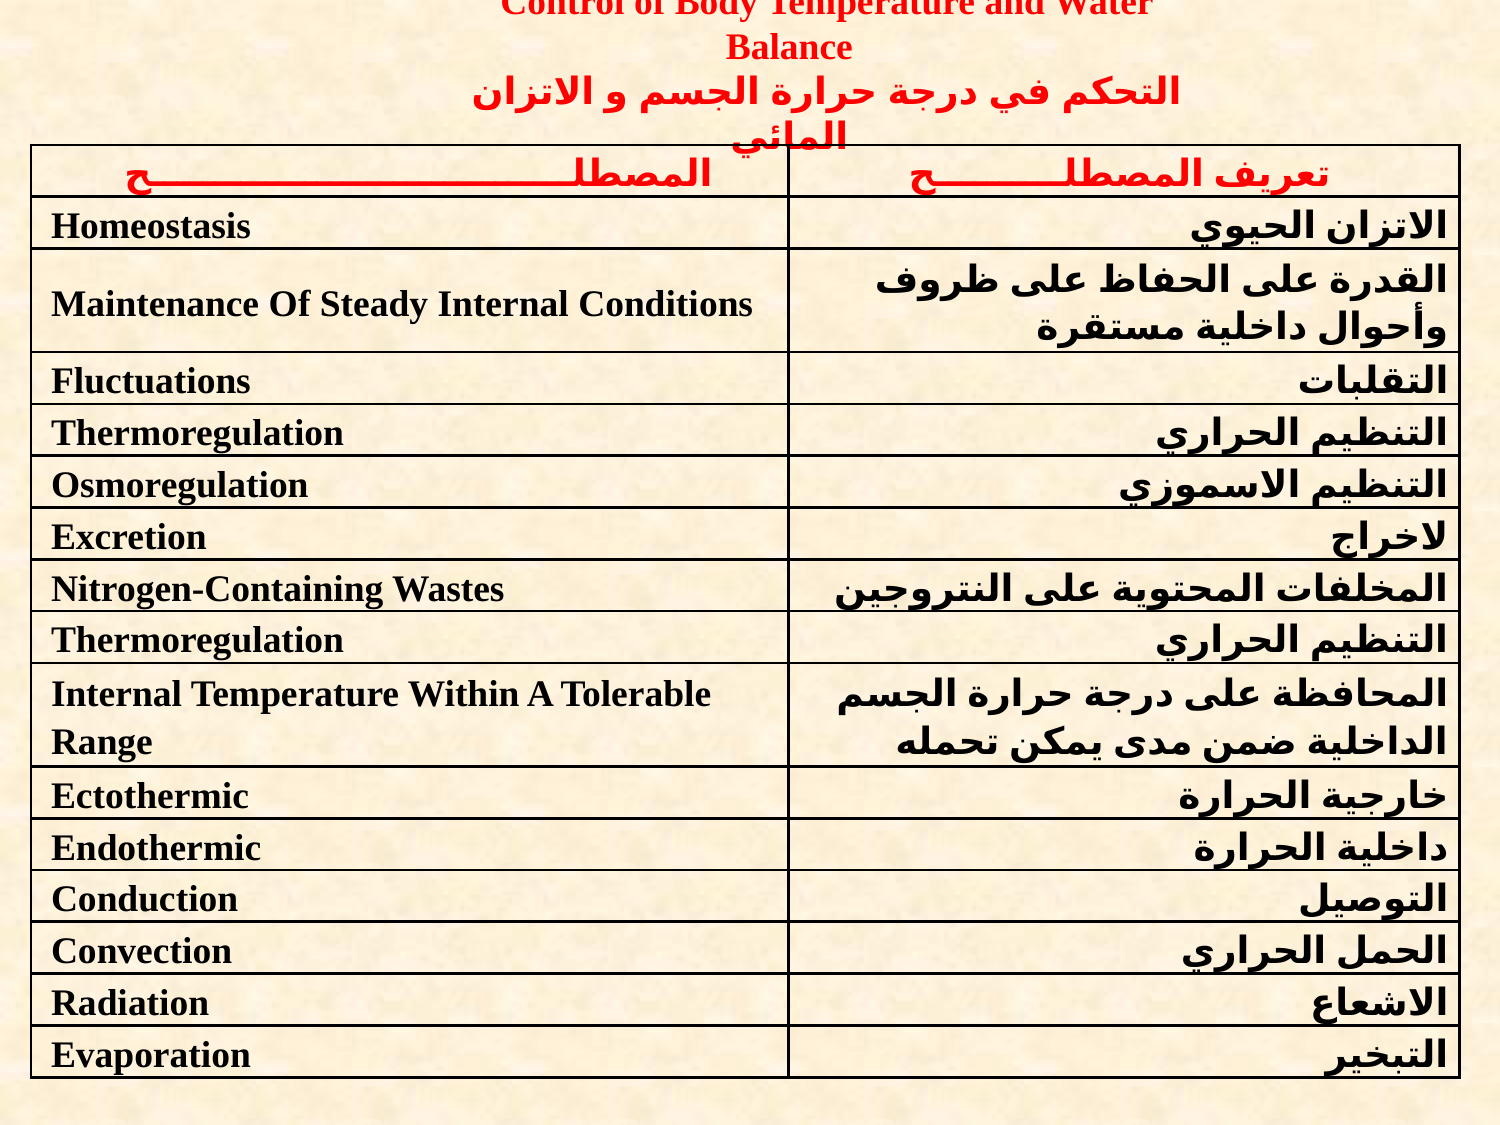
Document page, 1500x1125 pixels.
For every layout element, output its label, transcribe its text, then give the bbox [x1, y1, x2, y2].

table_cell Thermoregulation [32, 405, 787, 454]
table_cell Fluctuations [32, 353, 787, 403]
table_cell الاتزان الحيوي [790, 198, 1458, 247]
table_cell Conduction [32, 871, 787, 920]
table_cell Nitrogen-Containing Wastes [32, 561, 787, 610]
table_cell Osmoregulation [32, 457, 787, 506]
table_cell التنظيم الاسموزي [790, 457, 1458, 506]
table_cell Homeostasis [32, 198, 787, 247]
table_cell القدرة على الحفاظ على ظروف وأحوال داخلية مستقرة [790, 250, 1458, 351]
table_cell المحافظة على درجة حرارة الجسم الداخلية ضمن مدى يمكن تحمله [790, 664, 1458, 765]
table_cell التنظيم الحراري [790, 405, 1458, 454]
picture [0, 0, 1500, 1125]
table_cell Endothermic [32, 820, 787, 869]
table_cell Ectothermic [32, 768, 787, 817]
table_cell Maintenance Of Steady Internal Conditions [32, 250, 787, 351]
table_cell الحمل الحراري [790, 923, 1458, 972]
table_cell لاخراج [790, 509, 1458, 558]
table_cell Radiation [32, 975, 787, 1024]
table_cell الاشعاع [790, 975, 1458, 1024]
table_header المصطلـــــــــــــــــــــــــــــــــح [32, 146, 787, 195]
table_cell Convection [32, 923, 787, 972]
table_cell التبخير [790, 1027, 1458, 1076]
table_cell Evaporation [32, 1027, 787, 1076]
table_cell التقلبات [790, 353, 1458, 403]
table_cell Internal Temperature Within A Tolerable Range [32, 664, 787, 765]
table_header تعريف المصطلــــــــــح [790, 146, 1458, 195]
table_cell Thermoregulation [32, 612, 787, 662]
table_cell Excretion [32, 509, 787, 558]
table_cell التنظيم الحراري [790, 612, 1458, 662]
table_cell داخلية الحرارة [790, 820, 1458, 869]
table_cell خارجية الحرارة [790, 768, 1458, 817]
table_cell المخلفات المحتوية على النتروجين [790, 561, 1458, 610]
table_cell التوصيل [790, 871, 1458, 920]
text_box Control of Body Temperature and Water Balance التحكم في درجة حرارة الجسم و الاتزان المائي [355, 15, 1224, 120]
